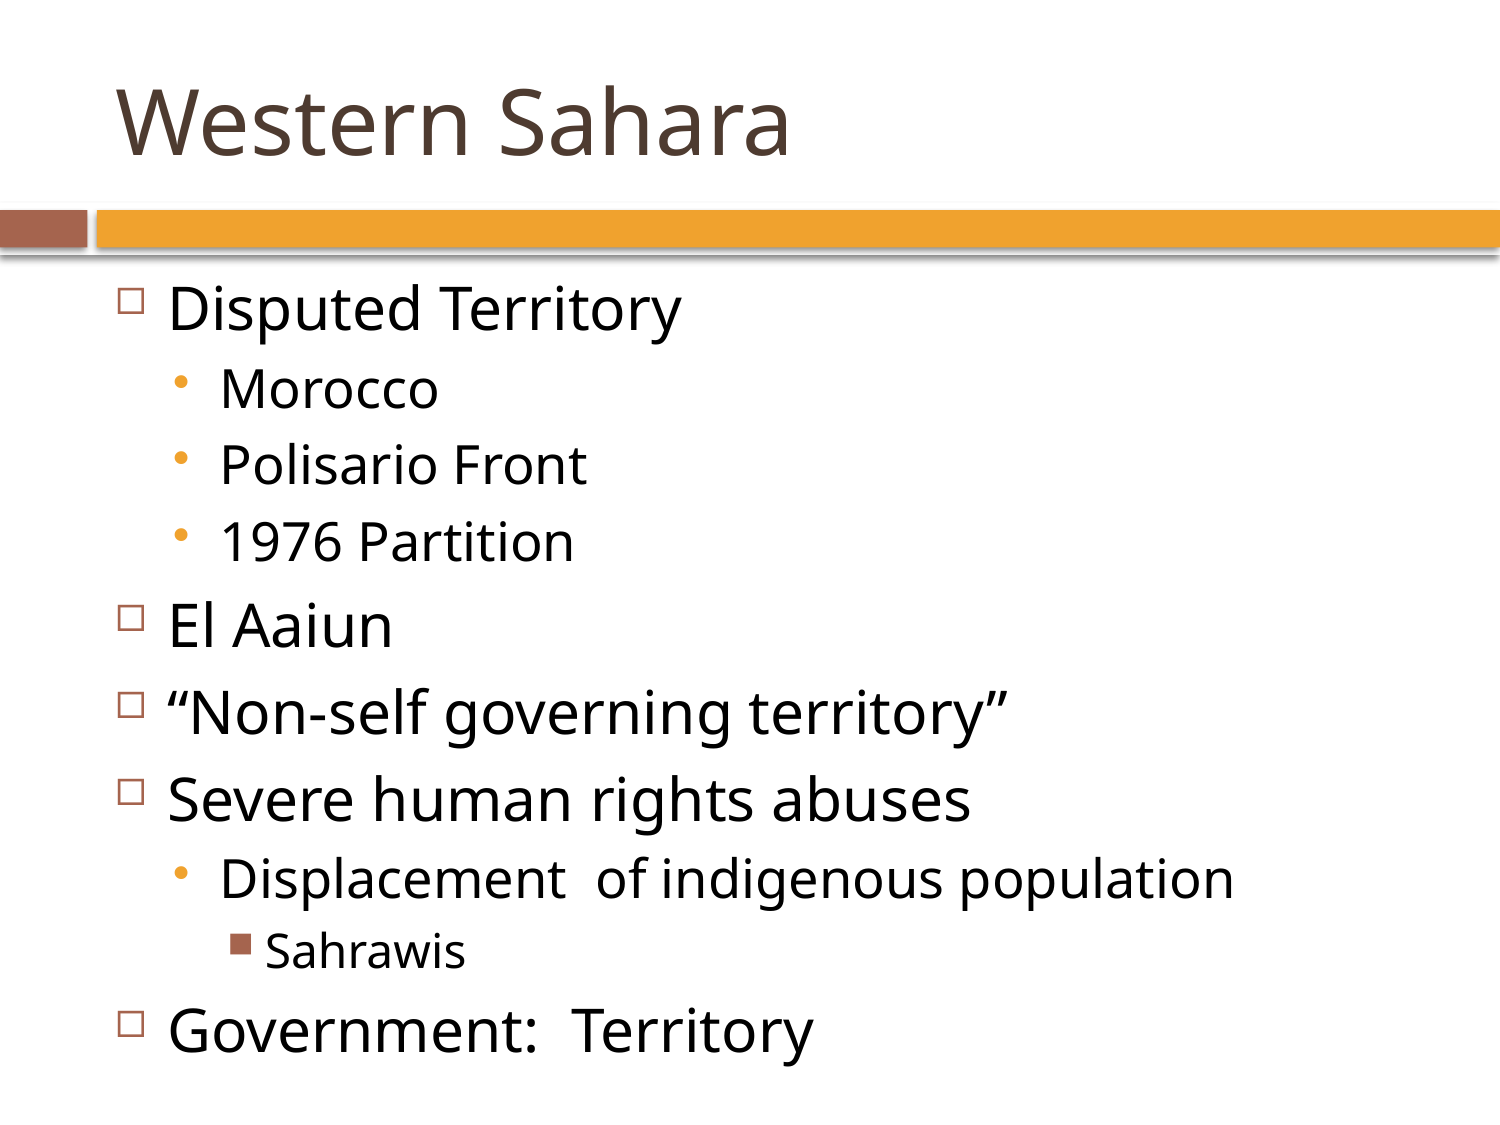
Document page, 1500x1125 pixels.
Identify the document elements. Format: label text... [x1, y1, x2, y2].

list Disputed Territory Morocco Polisario Front 1976 Partition El Aaiun “Non-self governing territory” Severe human rights abuses Displacement of indigenous population Sahrawis Government: Territory [99, 262, 1438, 1125]
title Western Sahara [100, 37, 1438, 200]
